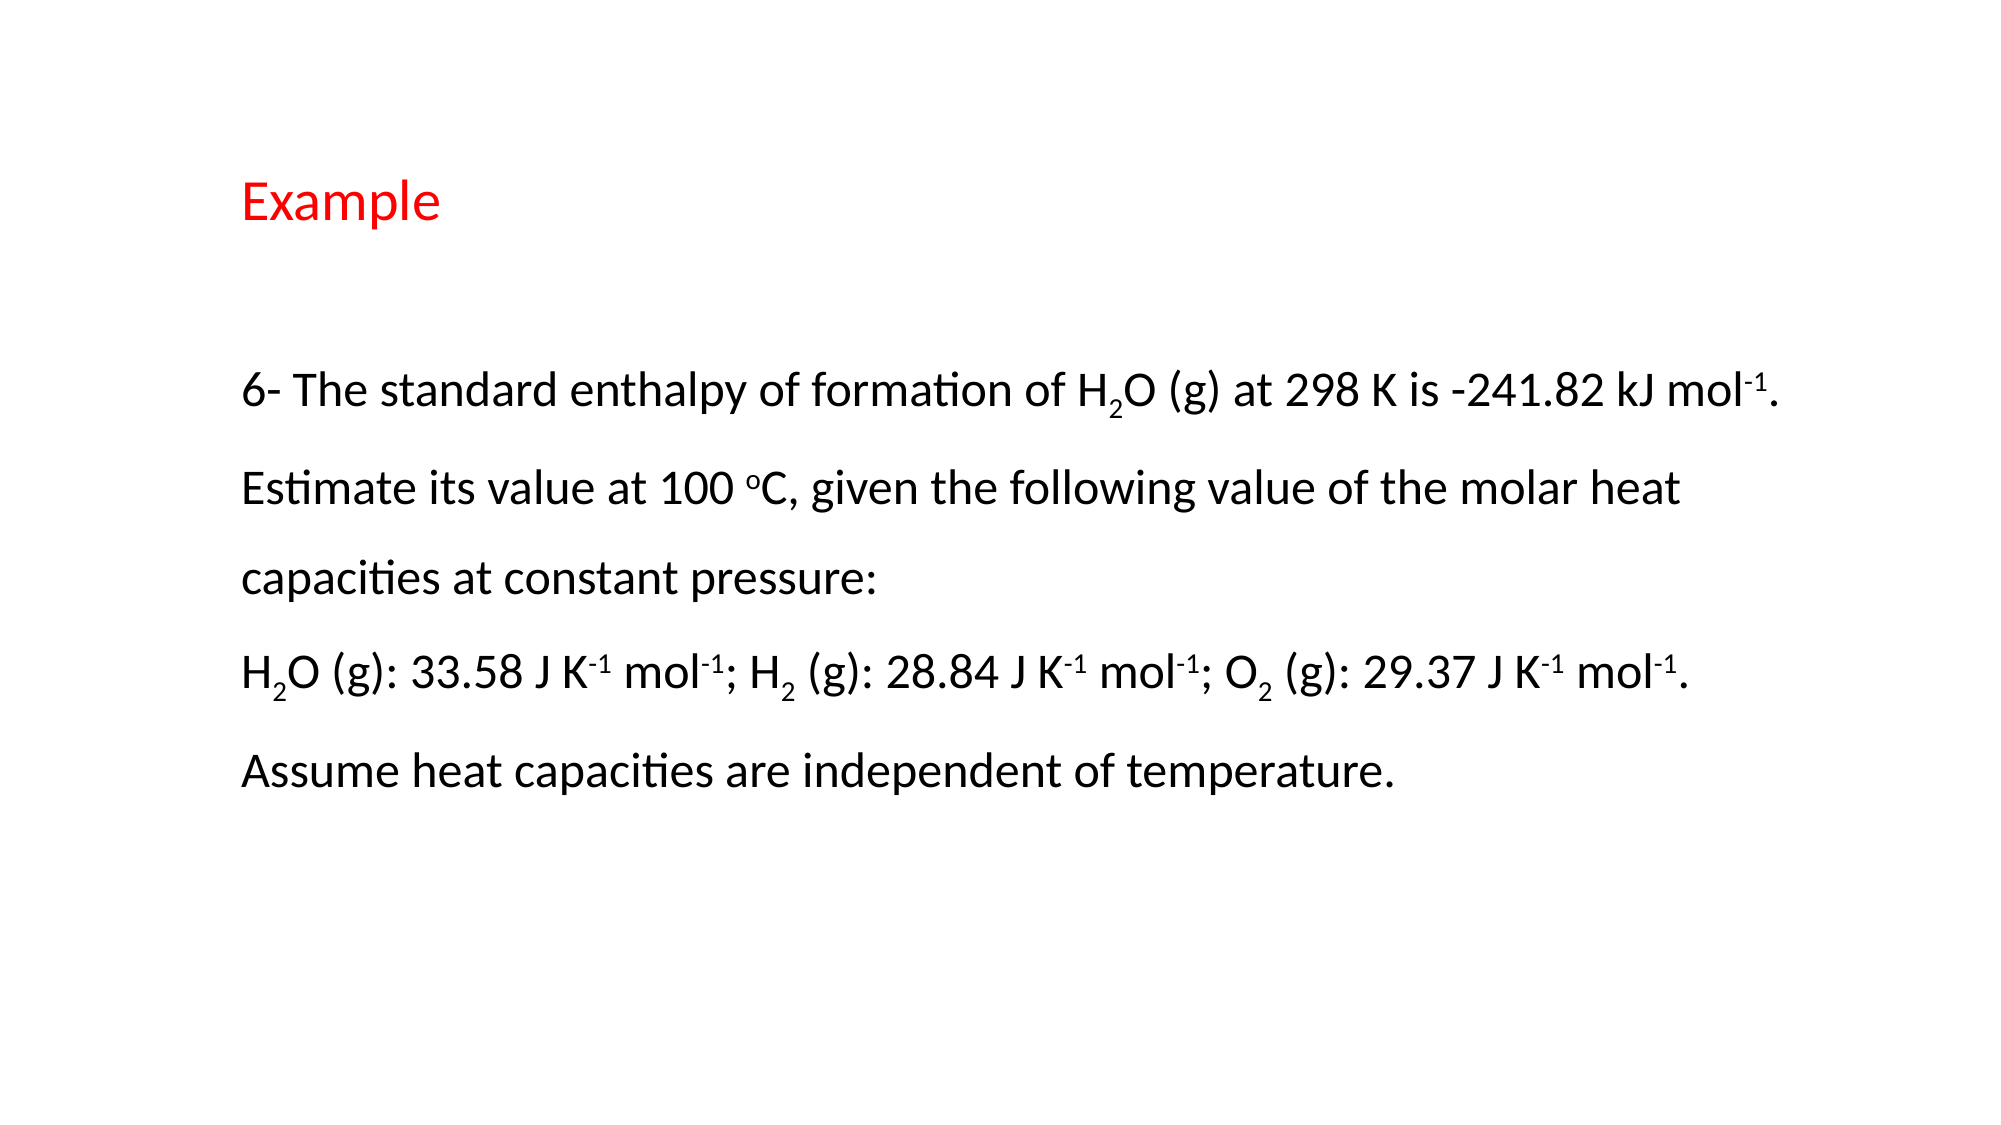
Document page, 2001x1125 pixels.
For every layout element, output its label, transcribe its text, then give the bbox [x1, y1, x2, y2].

text_box Example 6- The standard enthalpy of formation of H2O (g) at 298 K is -241.82 kJ mol-1. Estimate its value at 100 oC, given the following value of the molar heat capacities at constant pressure: H2O (g): 33.58 J K-1 mol-1; H2 (g): 28.84 J K-1 mol-1; O2 (g): 29.37 J K-1 mol-1. Assume heat capacities are independent of temperature. [226, 120, 1874, 805]
